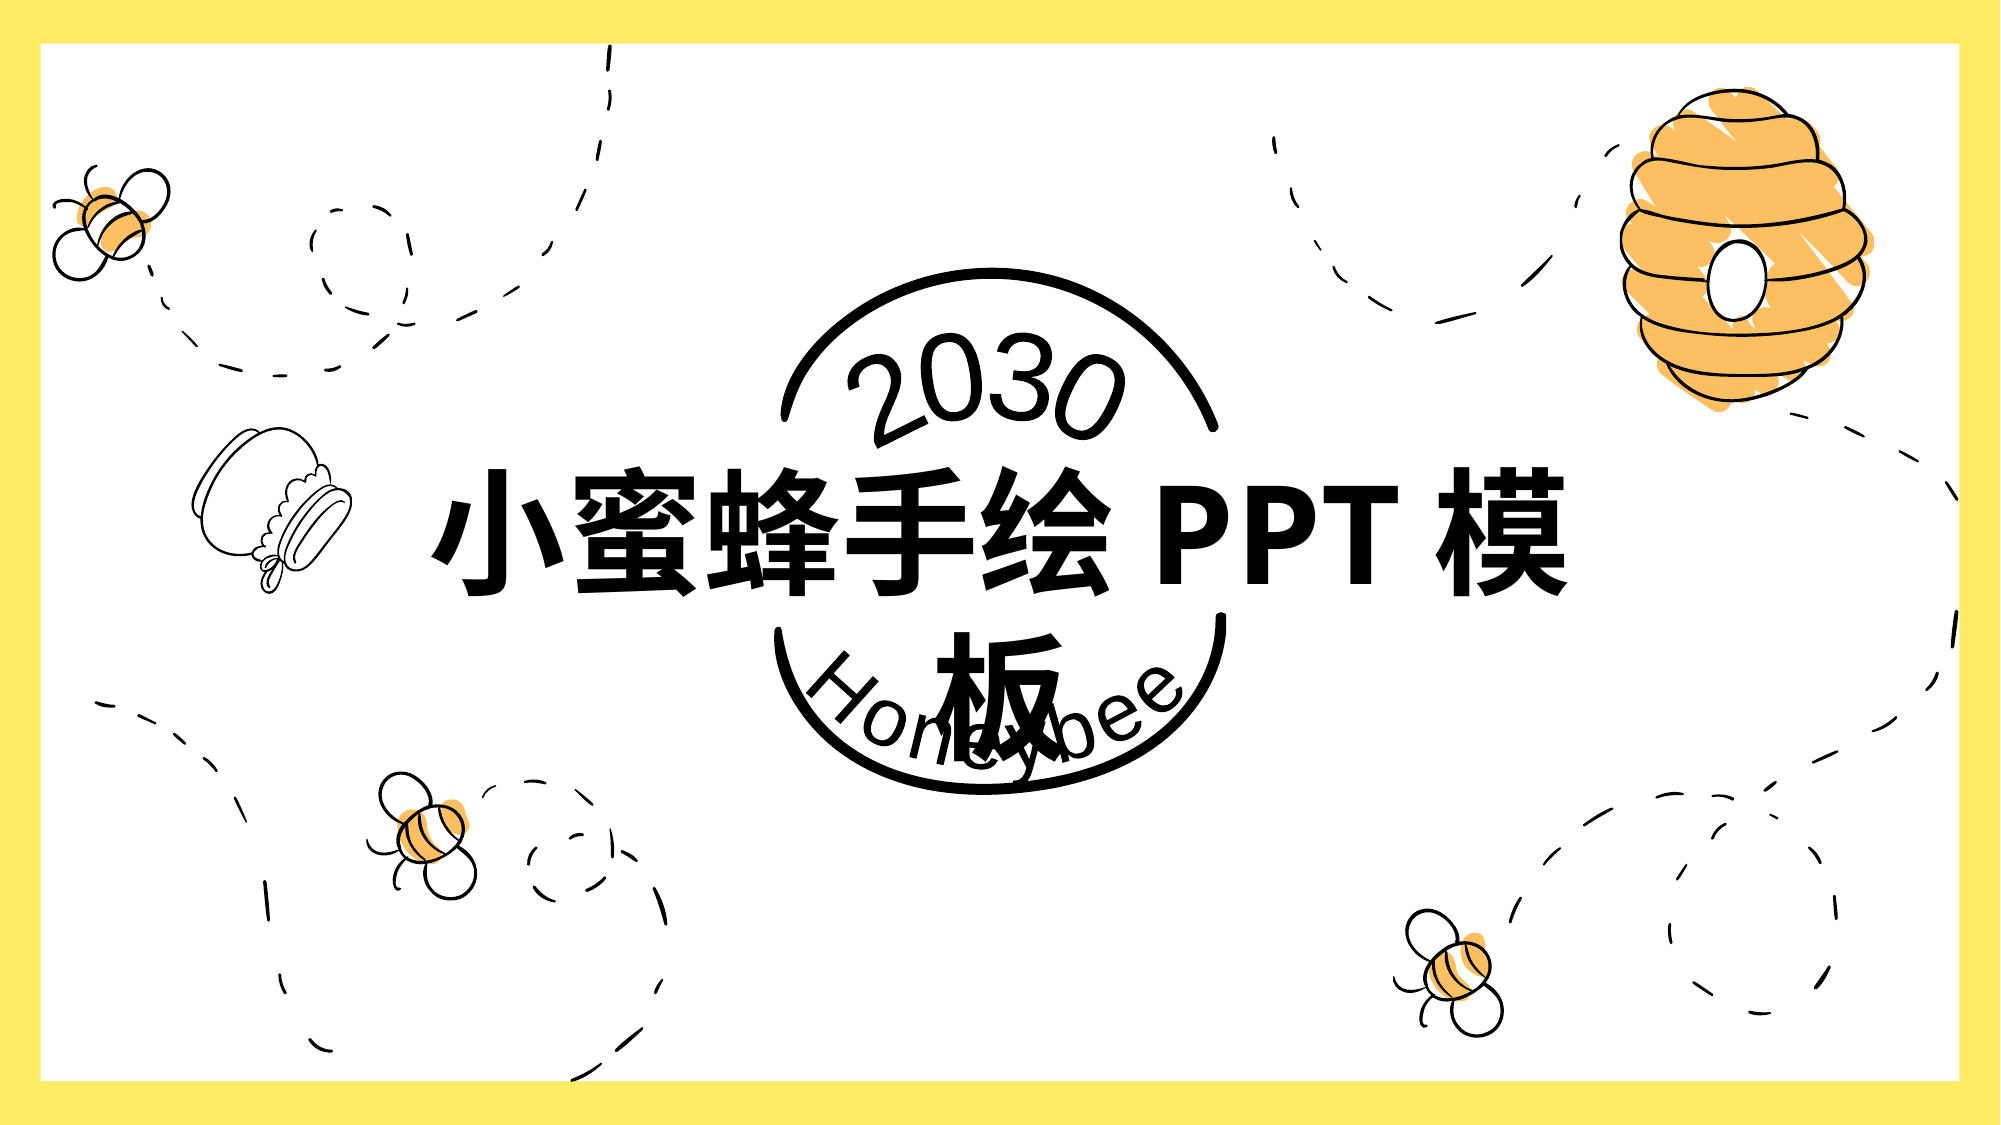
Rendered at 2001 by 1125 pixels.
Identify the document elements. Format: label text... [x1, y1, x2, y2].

picture [93, 699, 669, 1082]
picture [51, 43, 613, 378]
text_box 小蜜蜂手绘PPT模板 [357, 439, 1643, 785]
picture [1391, 609, 1959, 1039]
picture [1271, 87, 1959, 500]
picture [191, 427, 352, 594]
picture [775, 264, 1204, 477]
picture [773, 611, 1227, 796]
